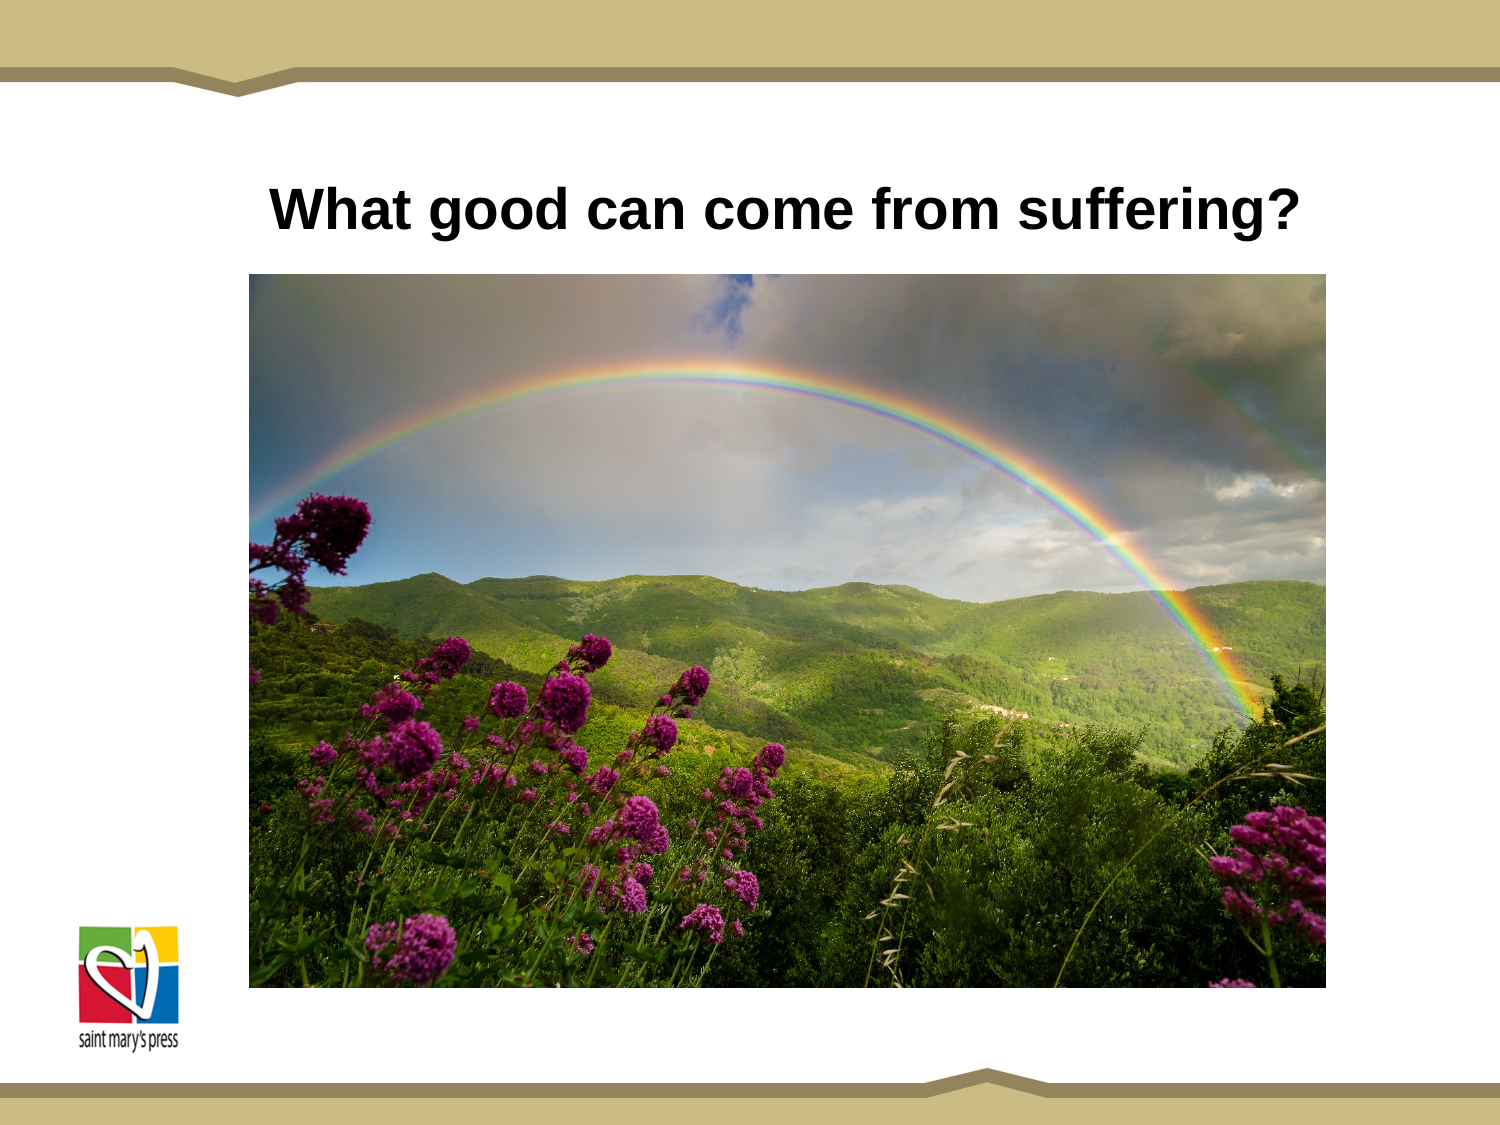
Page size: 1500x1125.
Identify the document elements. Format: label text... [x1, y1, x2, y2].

title What good can come from suffering? [246, 162, 1326, 250]
picture [0, 0, 1500, 1125]
